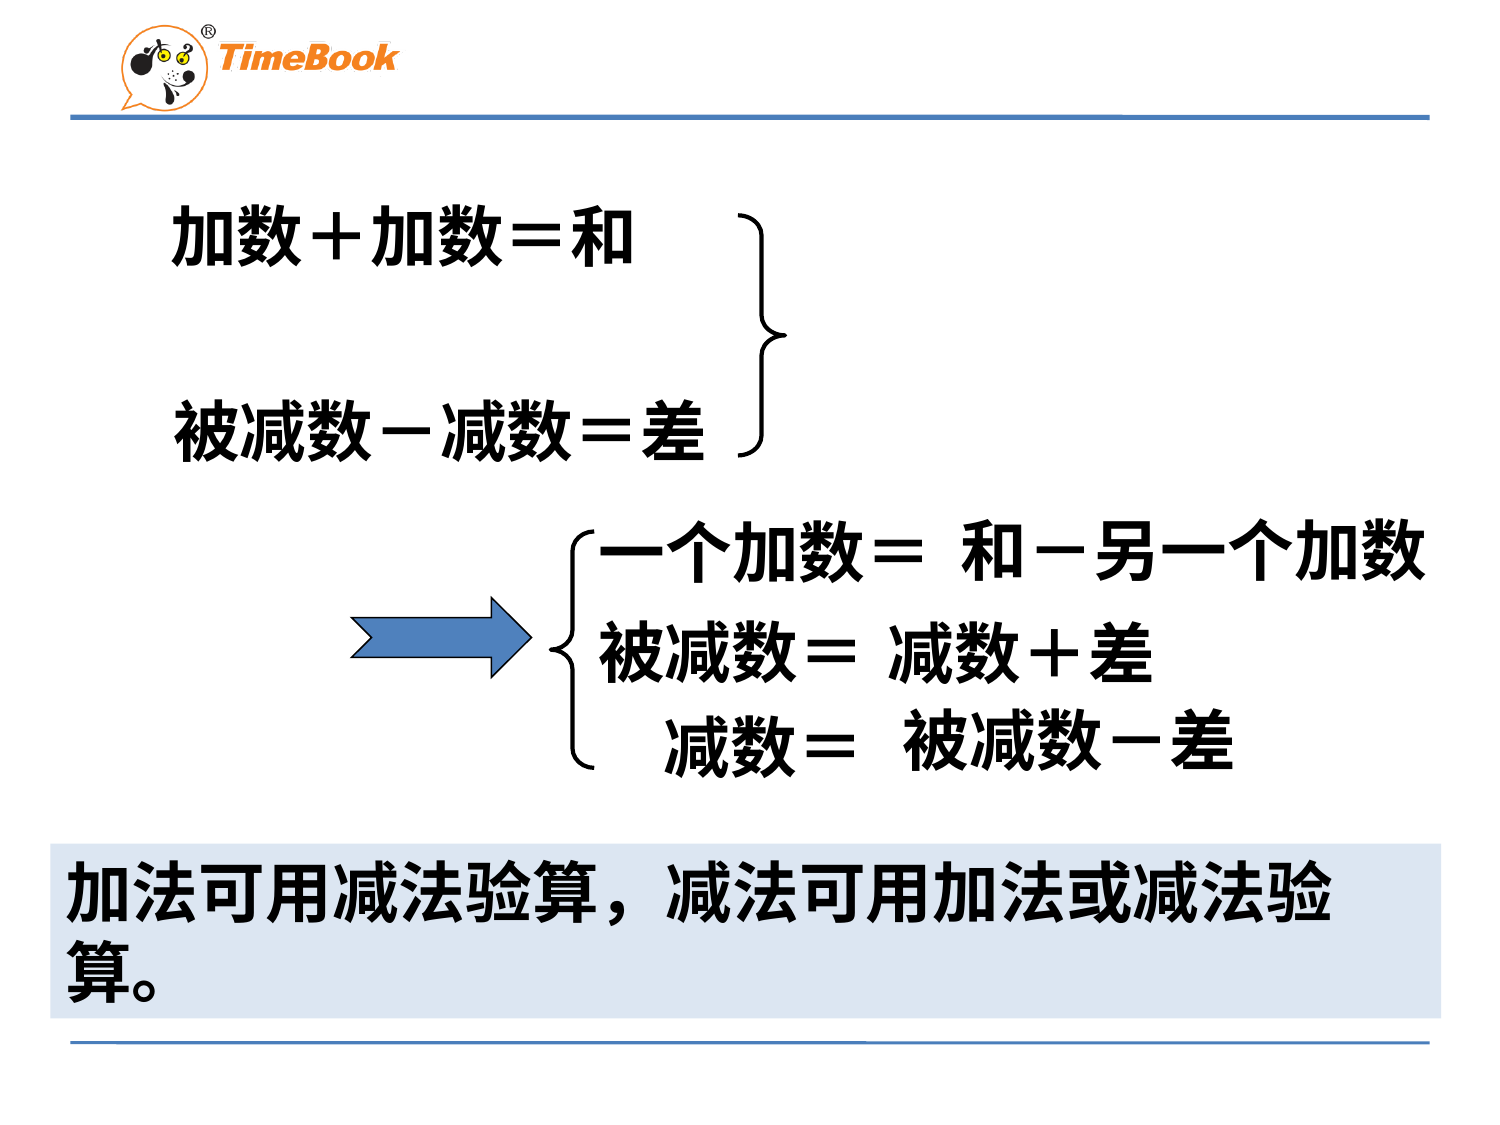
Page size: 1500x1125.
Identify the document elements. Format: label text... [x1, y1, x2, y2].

text_box [617, 516, 668, 592]
text_box 一个加数＝ [583, 503, 948, 599]
text_box 被减数－减数＝差 [158, 382, 723, 478]
text_box [737, 215, 786, 456]
text_box 减数＋差 [873, 604, 1170, 700]
text_box 被减数－差 [888, 691, 1252, 787]
text_box [351, 597, 532, 678]
text_box [550, 534, 595, 768]
text_box 和－另一个加数 [945, 501, 1500, 597]
text_box 被减数＝ [583, 603, 881, 698]
text_box 加法可用减法验算，减法可用加法或减法验算。 [50, 843, 1442, 1019]
picture [118, 22, 408, 113]
text_box 加数＋加数＝和 [155, 187, 653, 283]
text_box 减数＝ [648, 698, 879, 794]
